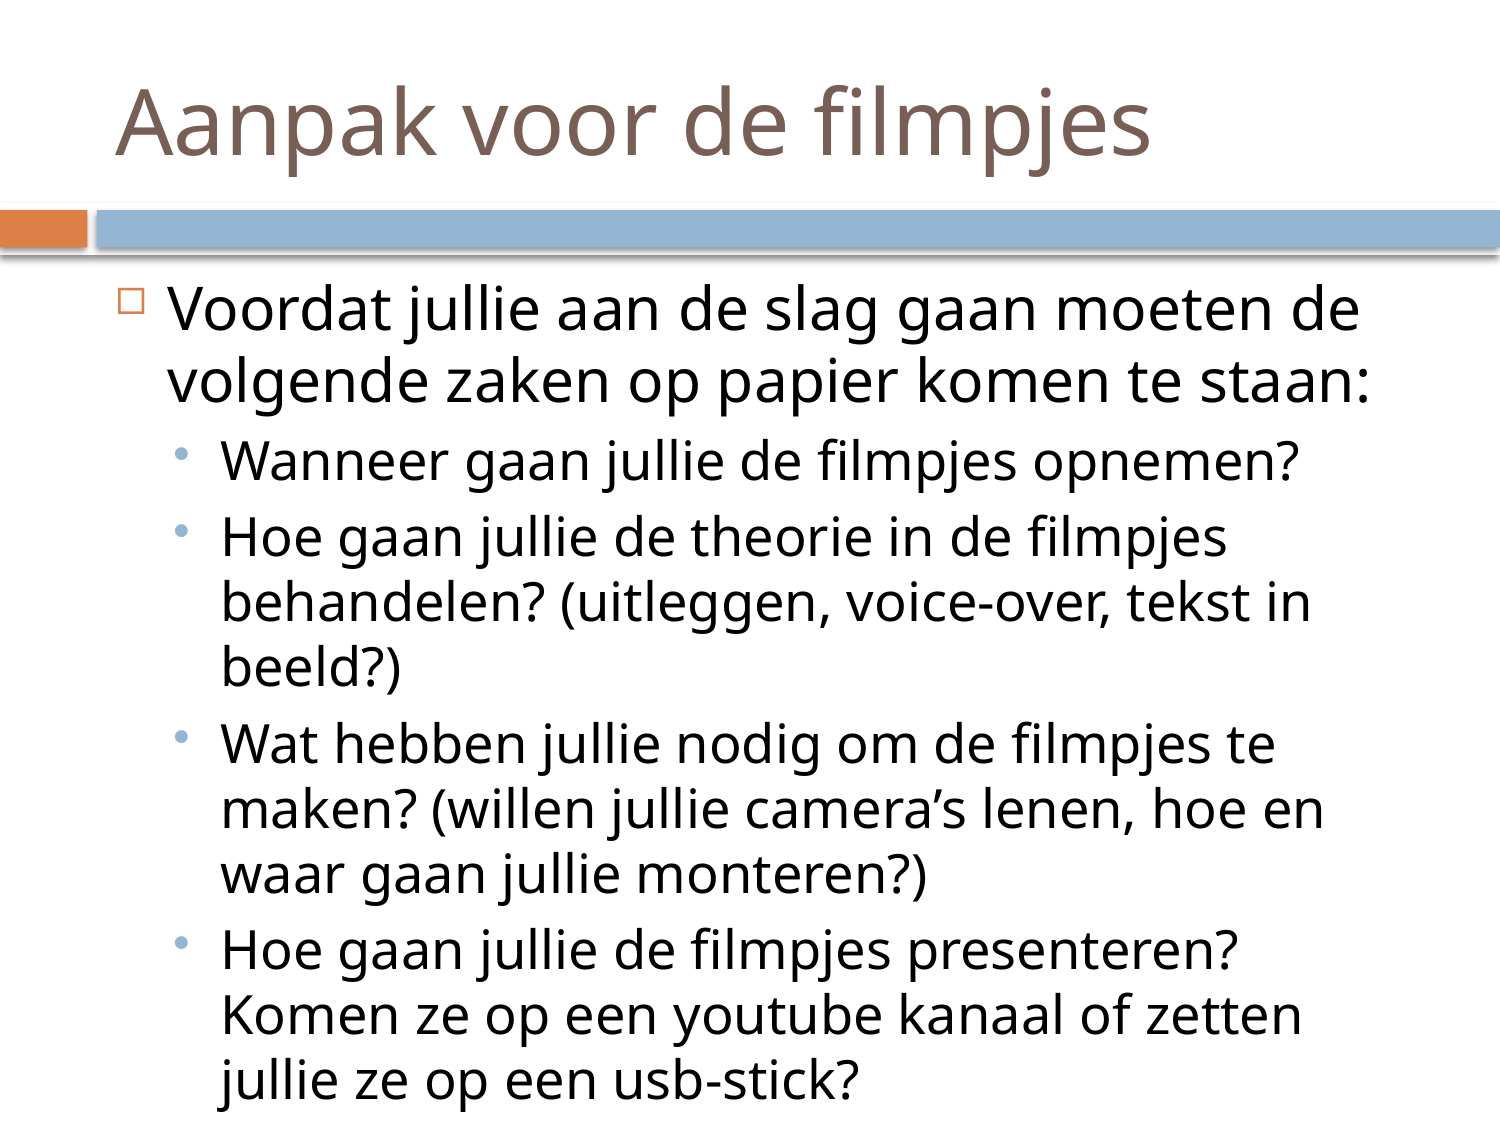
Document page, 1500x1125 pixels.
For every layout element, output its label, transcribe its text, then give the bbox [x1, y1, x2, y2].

title Aanpak voor de filmpjes [100, 37, 1438, 200]
list Voordat jullie aan de slag gaan moeten de volgende zaken op papier komen te staan: Wanneer gaan jullie de filmpjes opnemen? Hoe gaan jullie de theorie in de filmpjes behandelen? (uitleggen, voice-over, tekst in beeld?) Wat hebben jullie nodig om de filmpjes te maken? (willen jullie camera’s lenen, hoe en waar gaan jullie monteren?) Hoe gaan jullie de filmpjes presenteren? Komen ze op een youtube kanaal of zetten jullie ze op een usb-stick? [100, 262, 1438, 1000]
